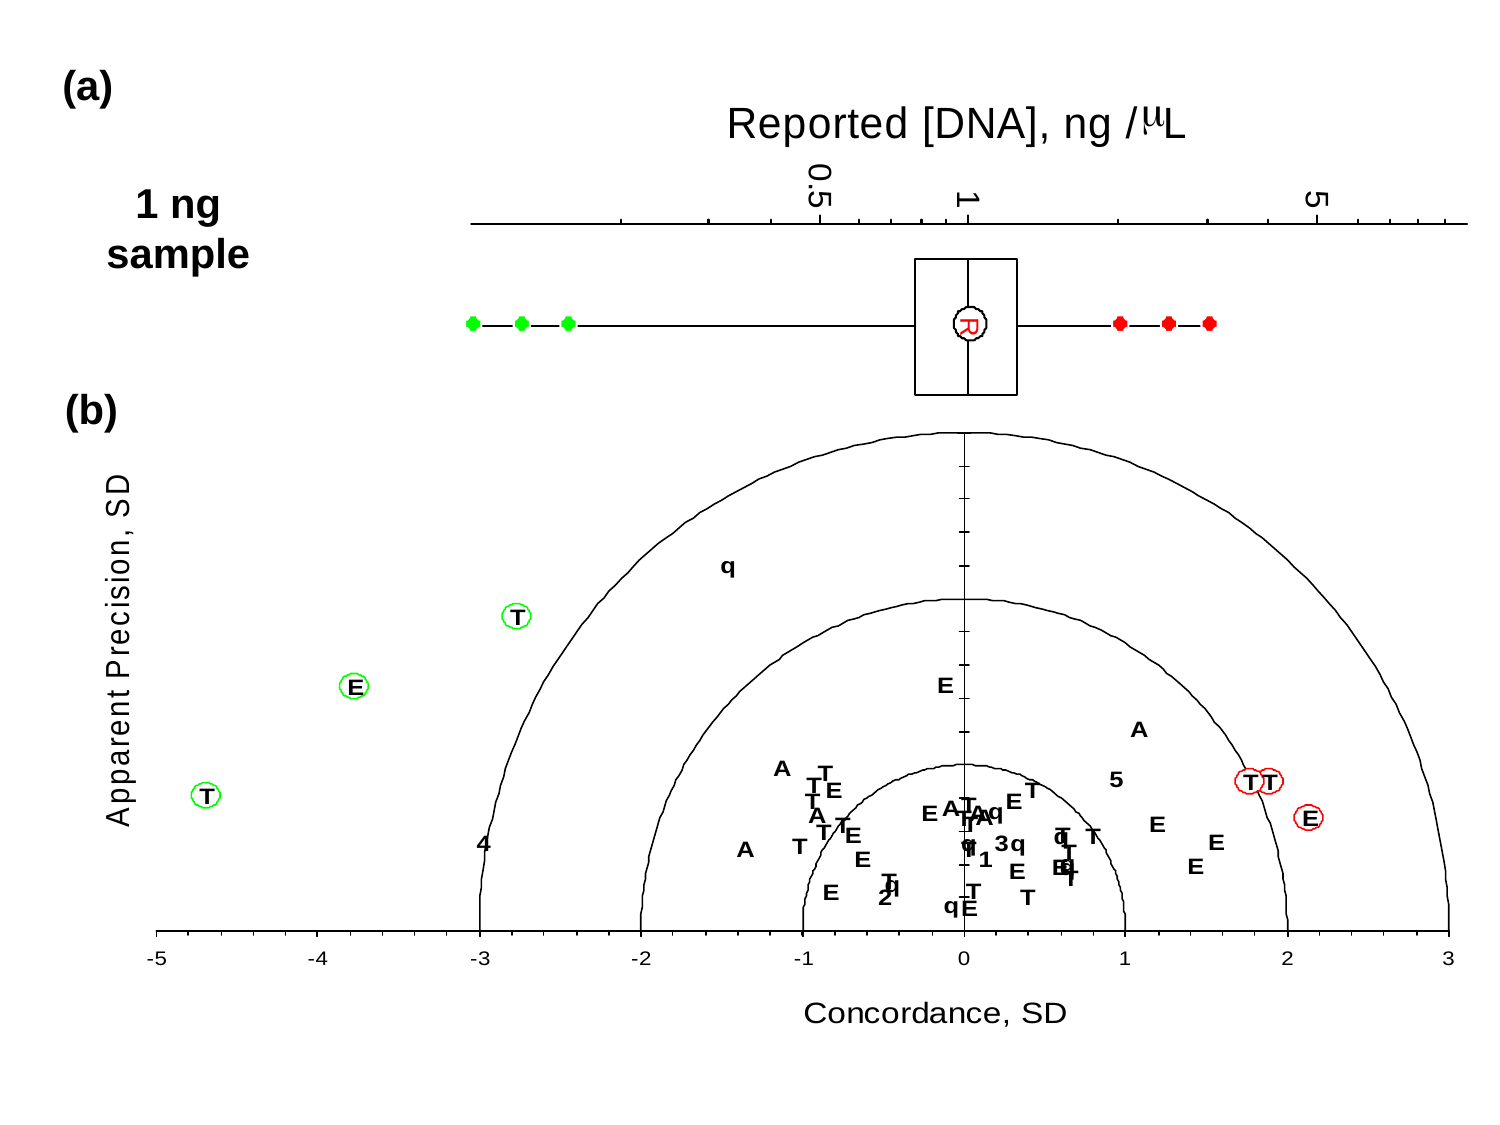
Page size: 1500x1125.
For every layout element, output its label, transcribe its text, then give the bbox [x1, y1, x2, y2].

text_box (b) [50, 375, 150, 440]
text_box 1 ng sample [72, 168, 285, 284]
picture [74, 0, 1470, 1076]
text_box (a) [47, 51, 129, 117]
